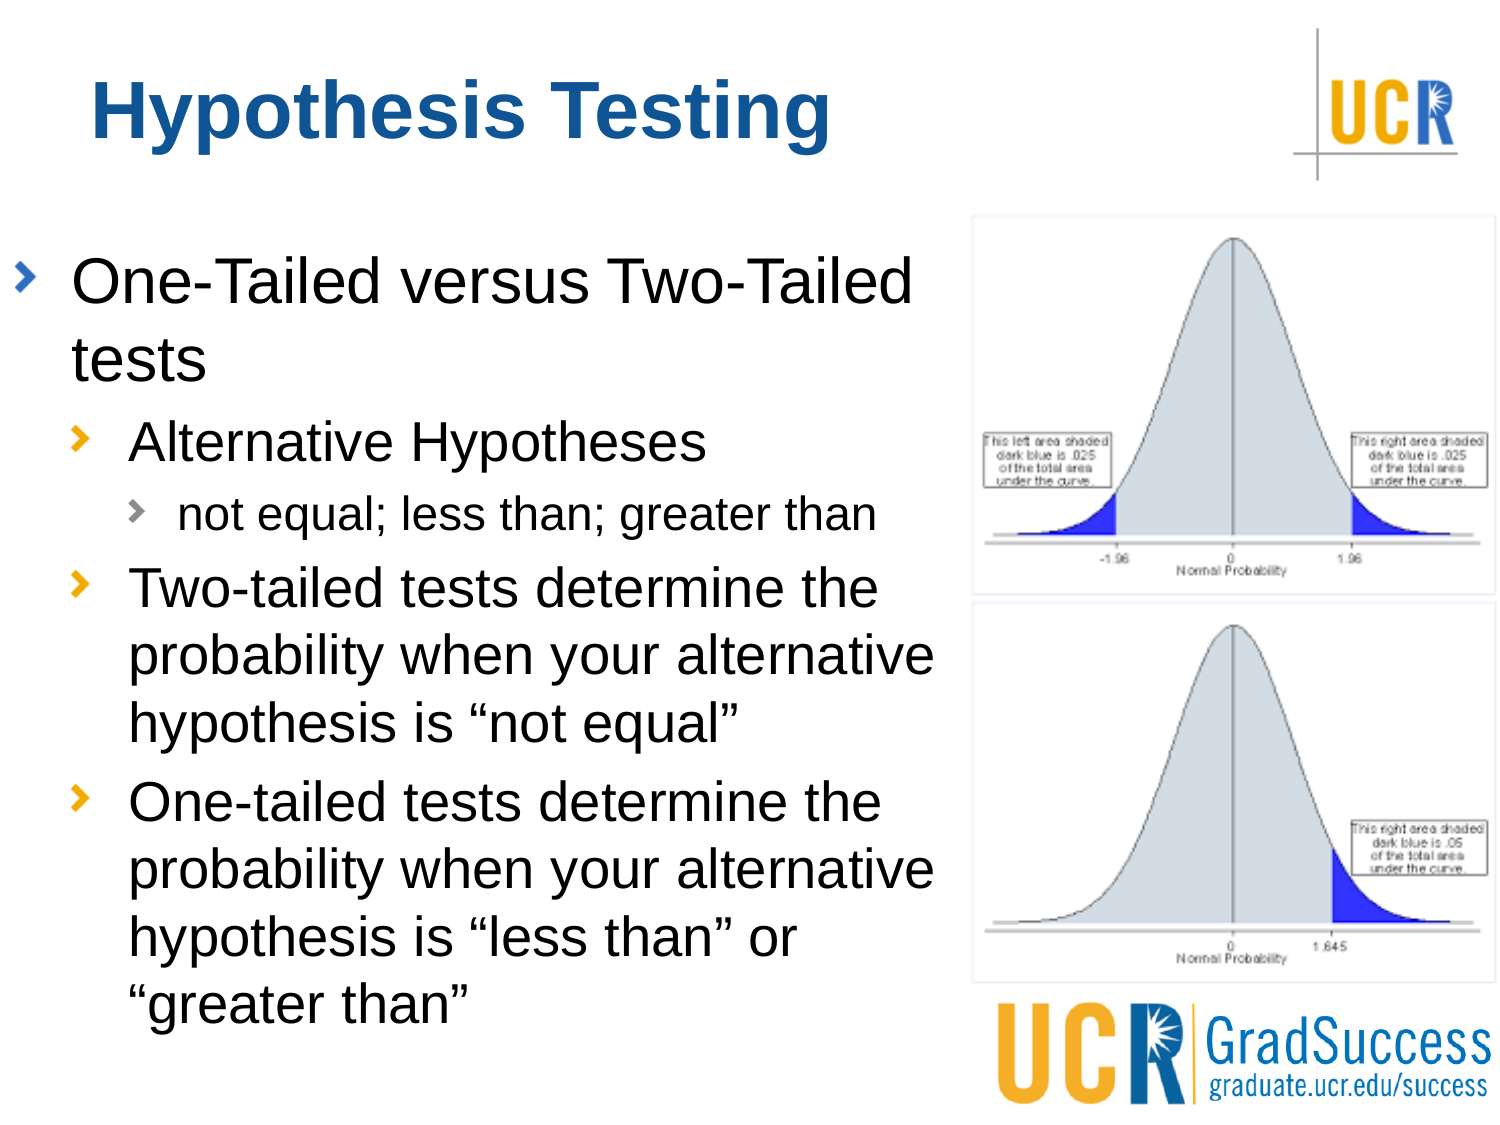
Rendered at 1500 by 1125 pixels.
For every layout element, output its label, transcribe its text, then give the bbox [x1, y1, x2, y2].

picture [71, 425, 93, 453]
picture [1282, 0, 1500, 196]
picture [128, 499, 147, 523]
picture [71, 570, 93, 599]
list One-Tailed versus Two-Tailed tests Alternative Hypotheses not equal; less than; greater than Two-tailed tests determine the probability when your alternative hypothesis is “not equal” One-tailed tests determine the probability when your alternative hypothesis is “less than” or “greater than” [0, 231, 987, 1070]
picture [969, 212, 1500, 988]
picture [71, 784, 93, 813]
title Hypothesis Testing [75, 37, 1300, 163]
picture [15, 261, 40, 294]
